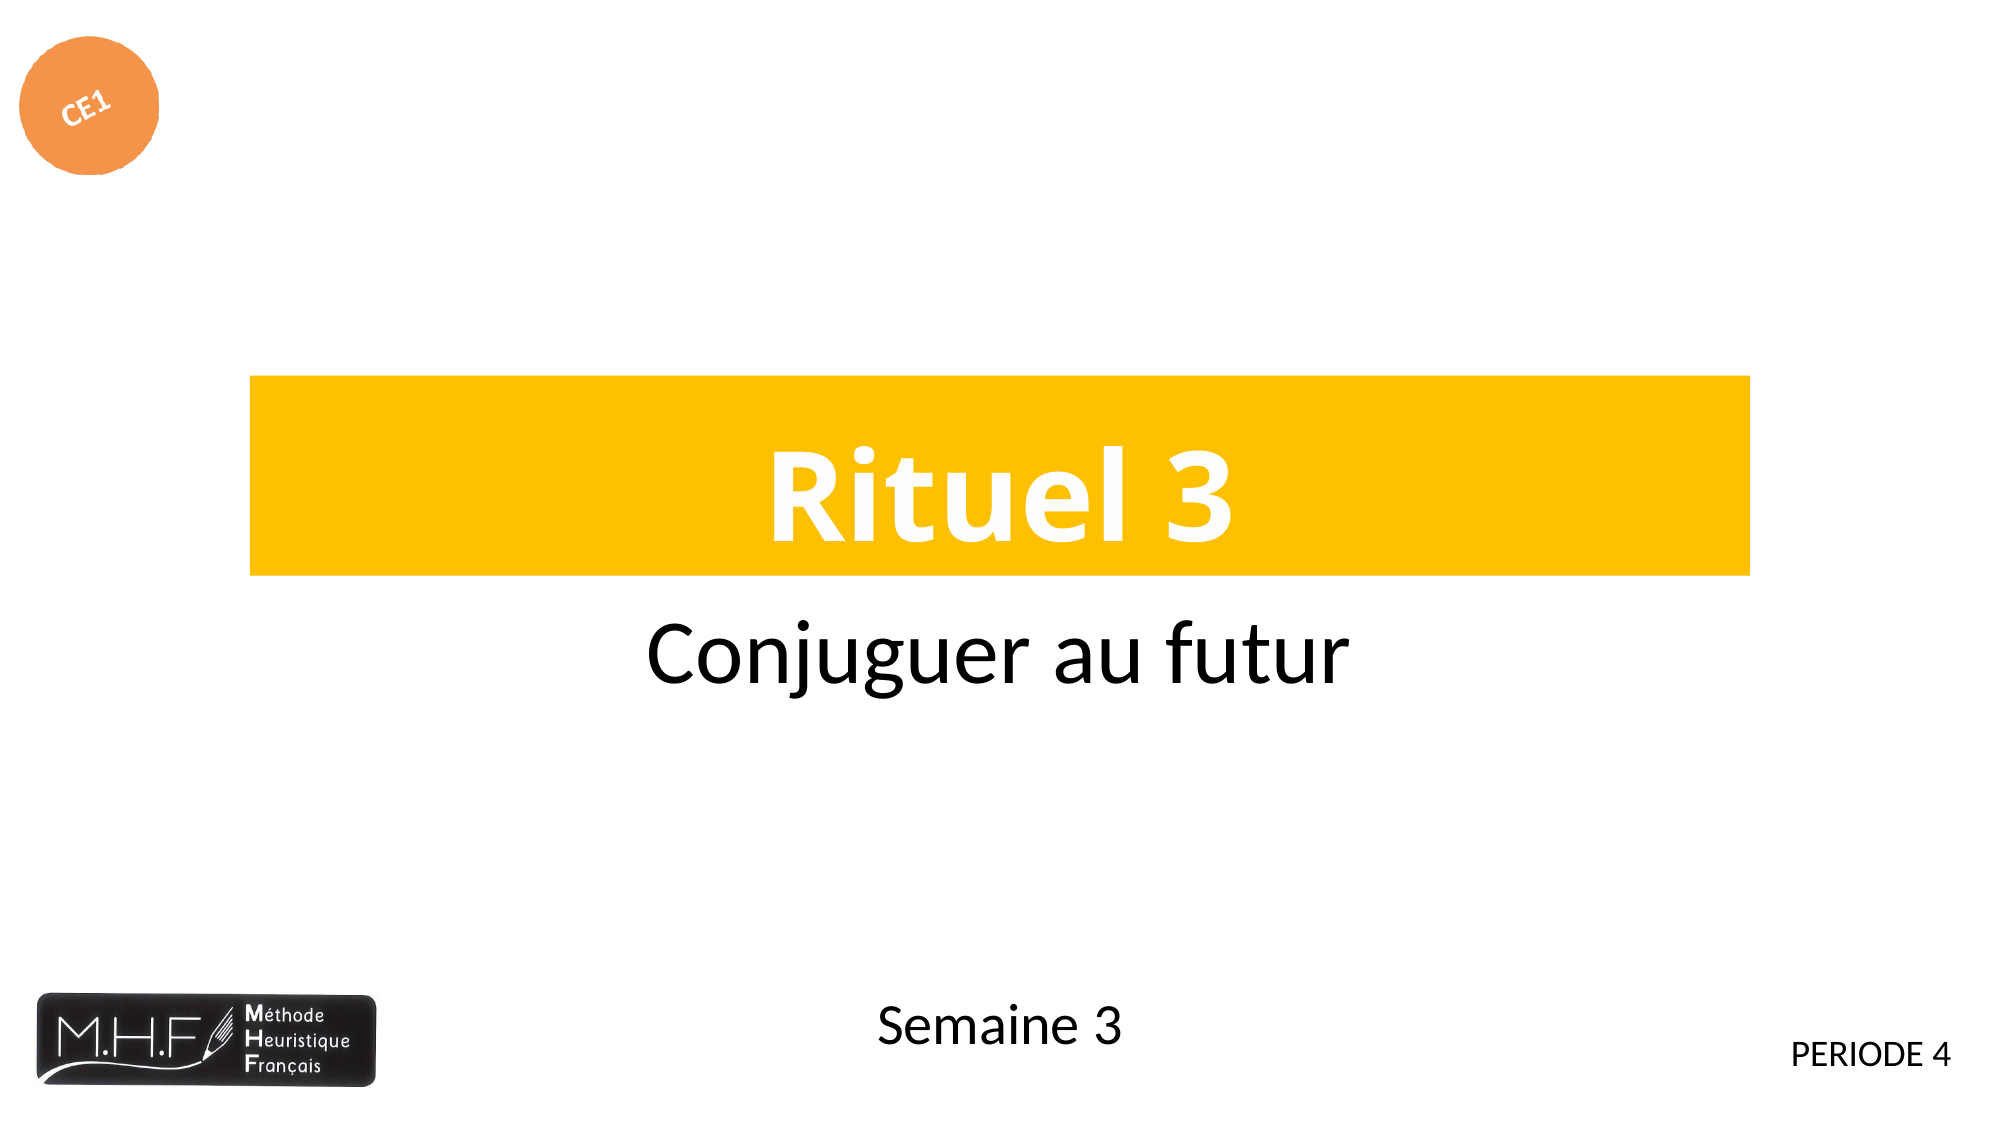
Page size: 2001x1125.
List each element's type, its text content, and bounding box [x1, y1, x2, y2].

subtitle Conjuguer au futur [249, 597, 1750, 869]
text_box PERIODE 4 [1750, 1021, 1967, 1082]
picture [33, 990, 379, 1089]
title Rituel 3 [249, 375, 1750, 576]
text_box Semaine 3 [249, 987, 1750, 1118]
picture [19, 36, 159, 175]
